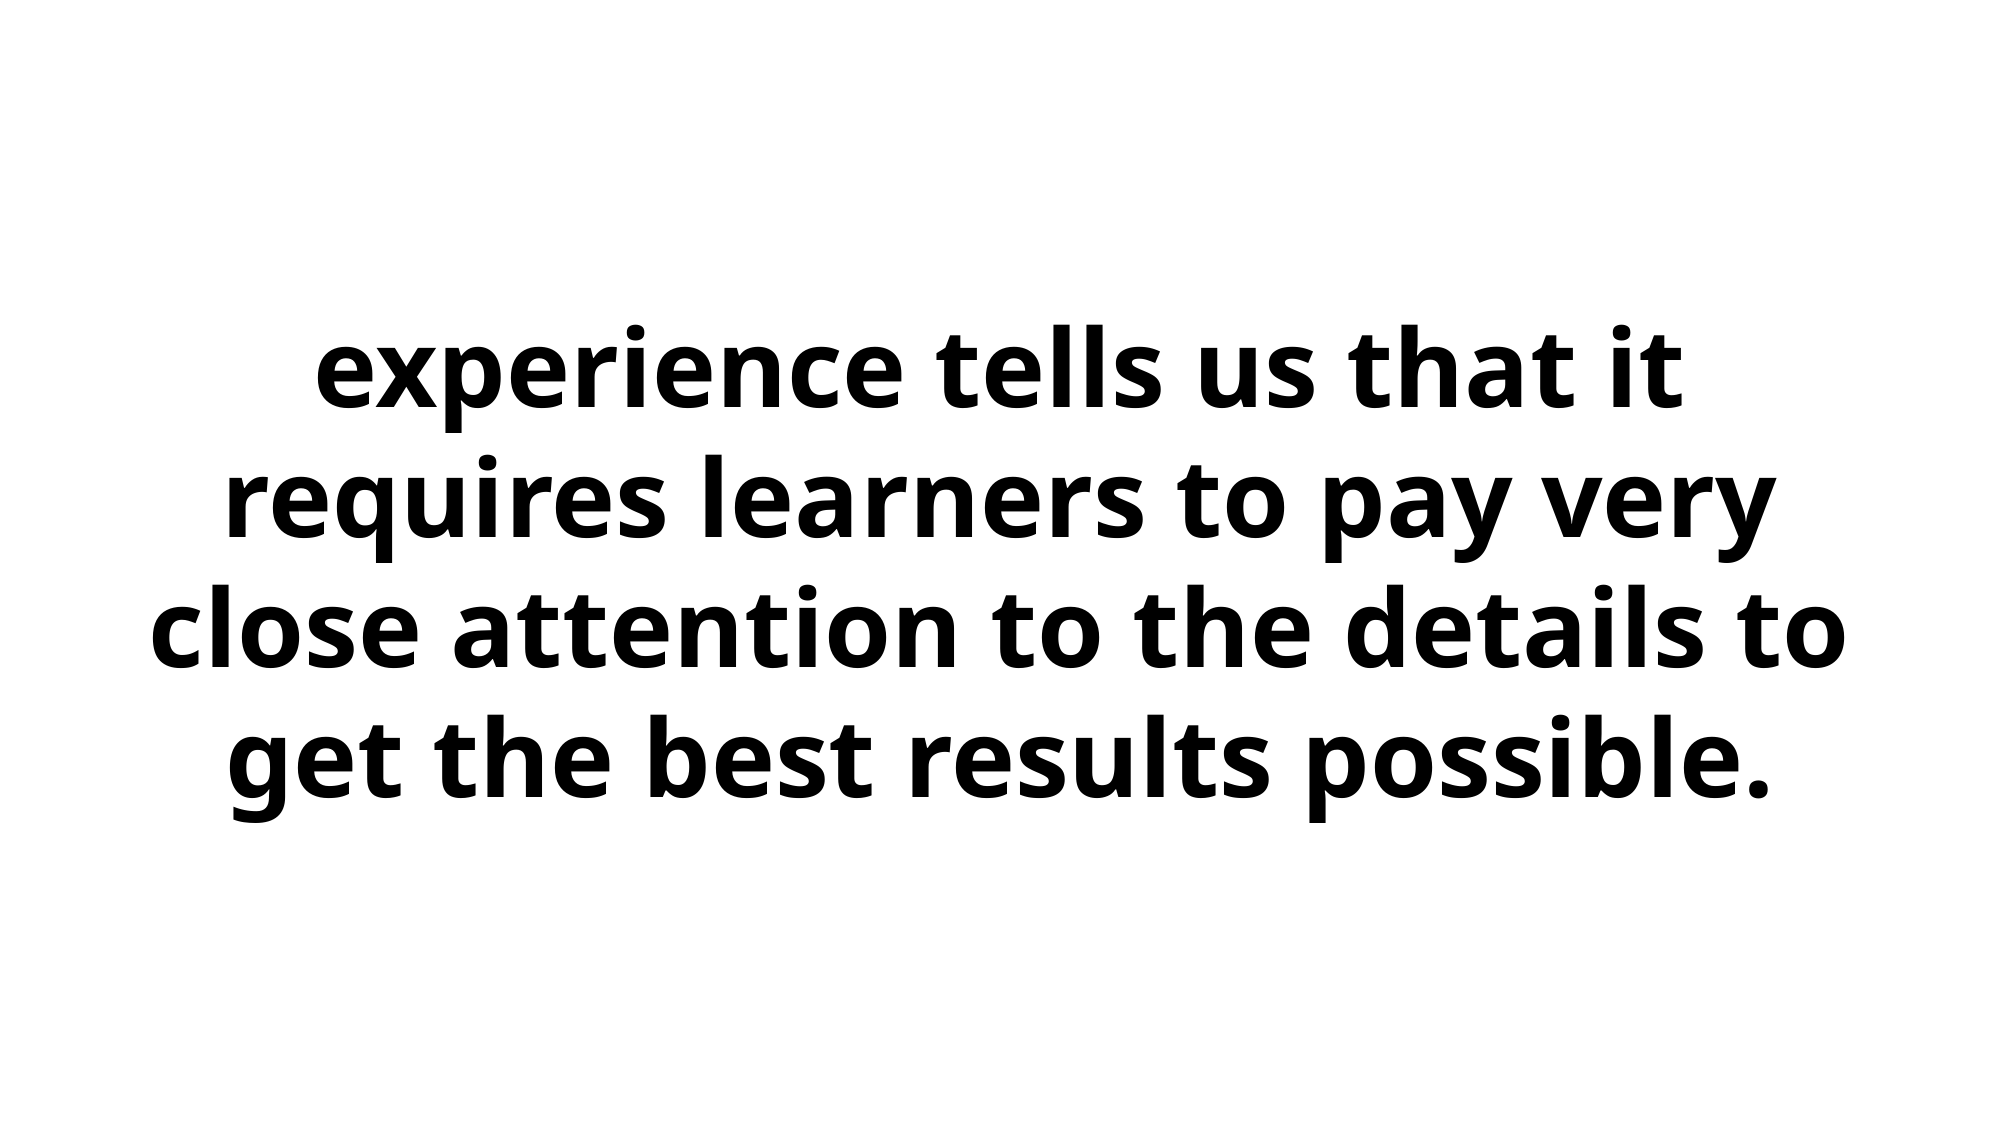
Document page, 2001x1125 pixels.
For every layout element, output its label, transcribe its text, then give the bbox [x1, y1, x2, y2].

text_box experience tells us that it requires learners to pay very close attention to the details to get the best results possible. [81, 292, 1919, 827]
